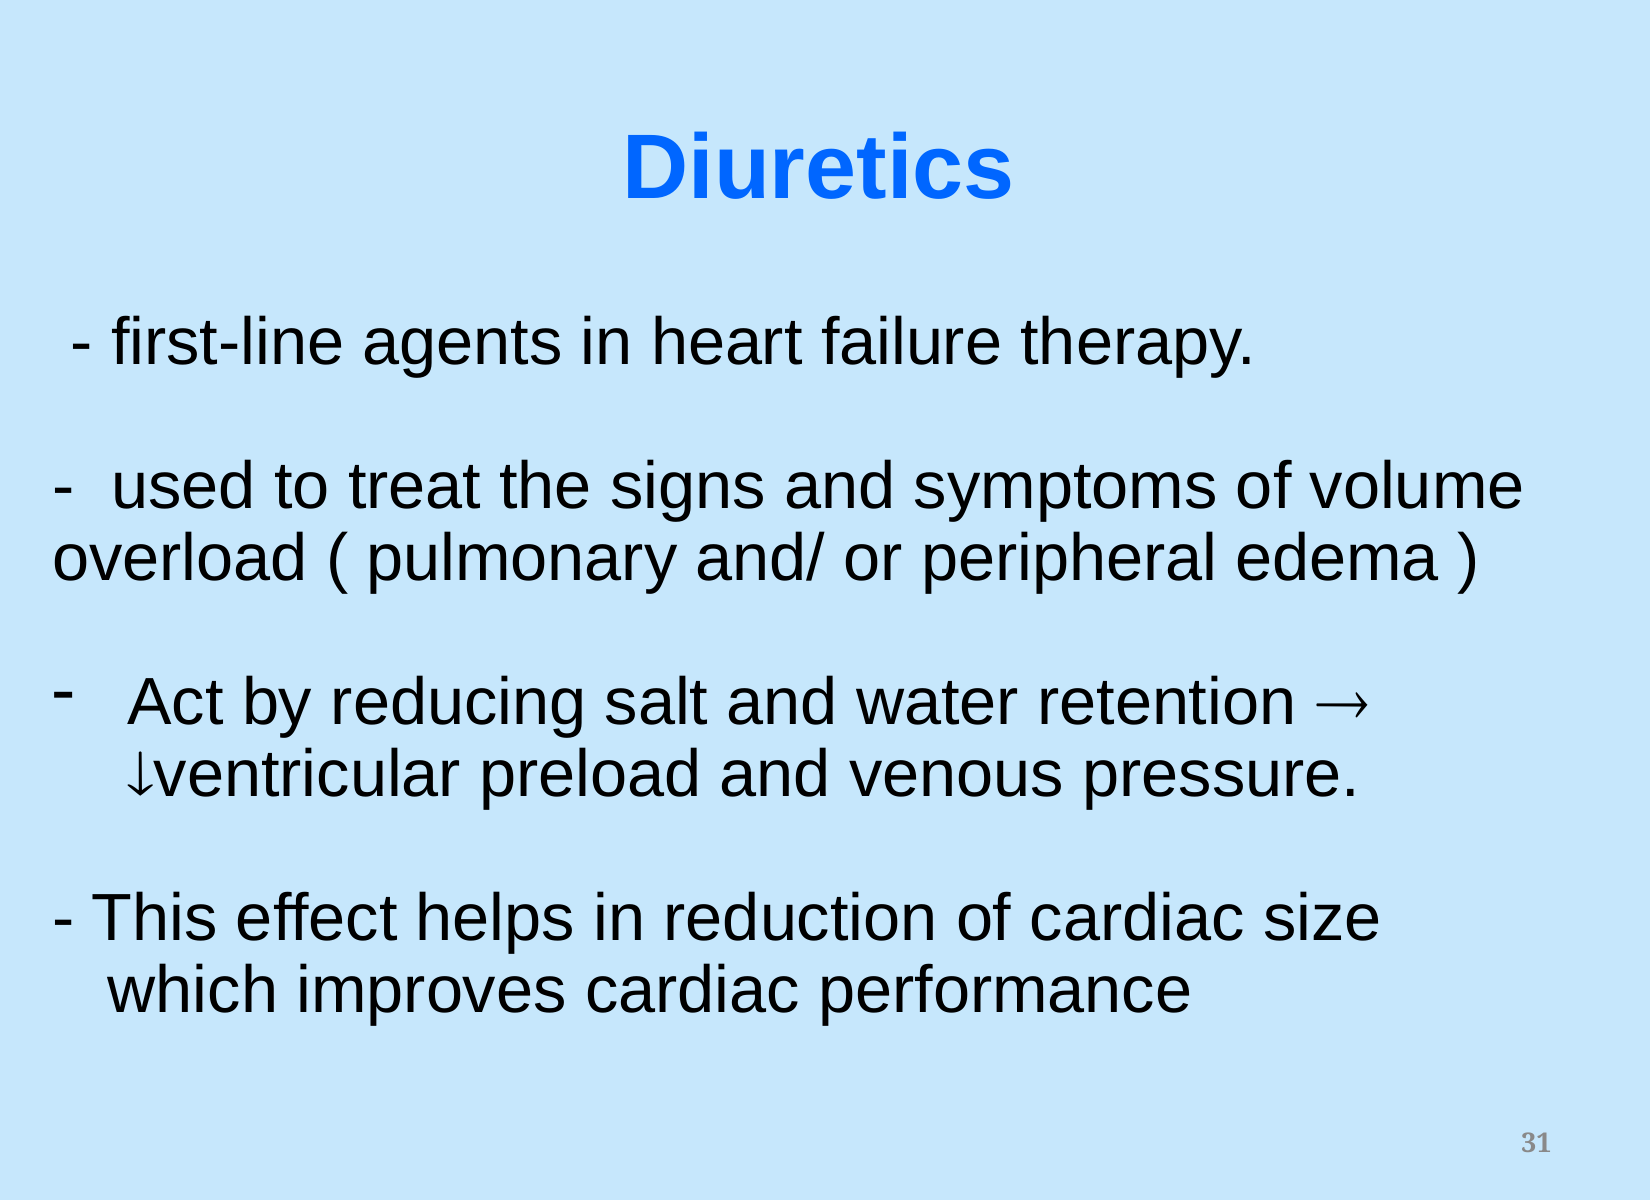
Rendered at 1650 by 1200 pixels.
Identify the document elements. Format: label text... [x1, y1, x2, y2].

text_box Diuretics - first-line agents in heart failure therapy. - used to treat the signs and symptoms of volume overload ( pulmonary and/ or peripheral edema ) Act by reducing salt and water retention  ventricular preload and venous pressure. - This effect helps in reduction of cardiac size which improves cardiac performance [37, 99, 1600, 1200]
